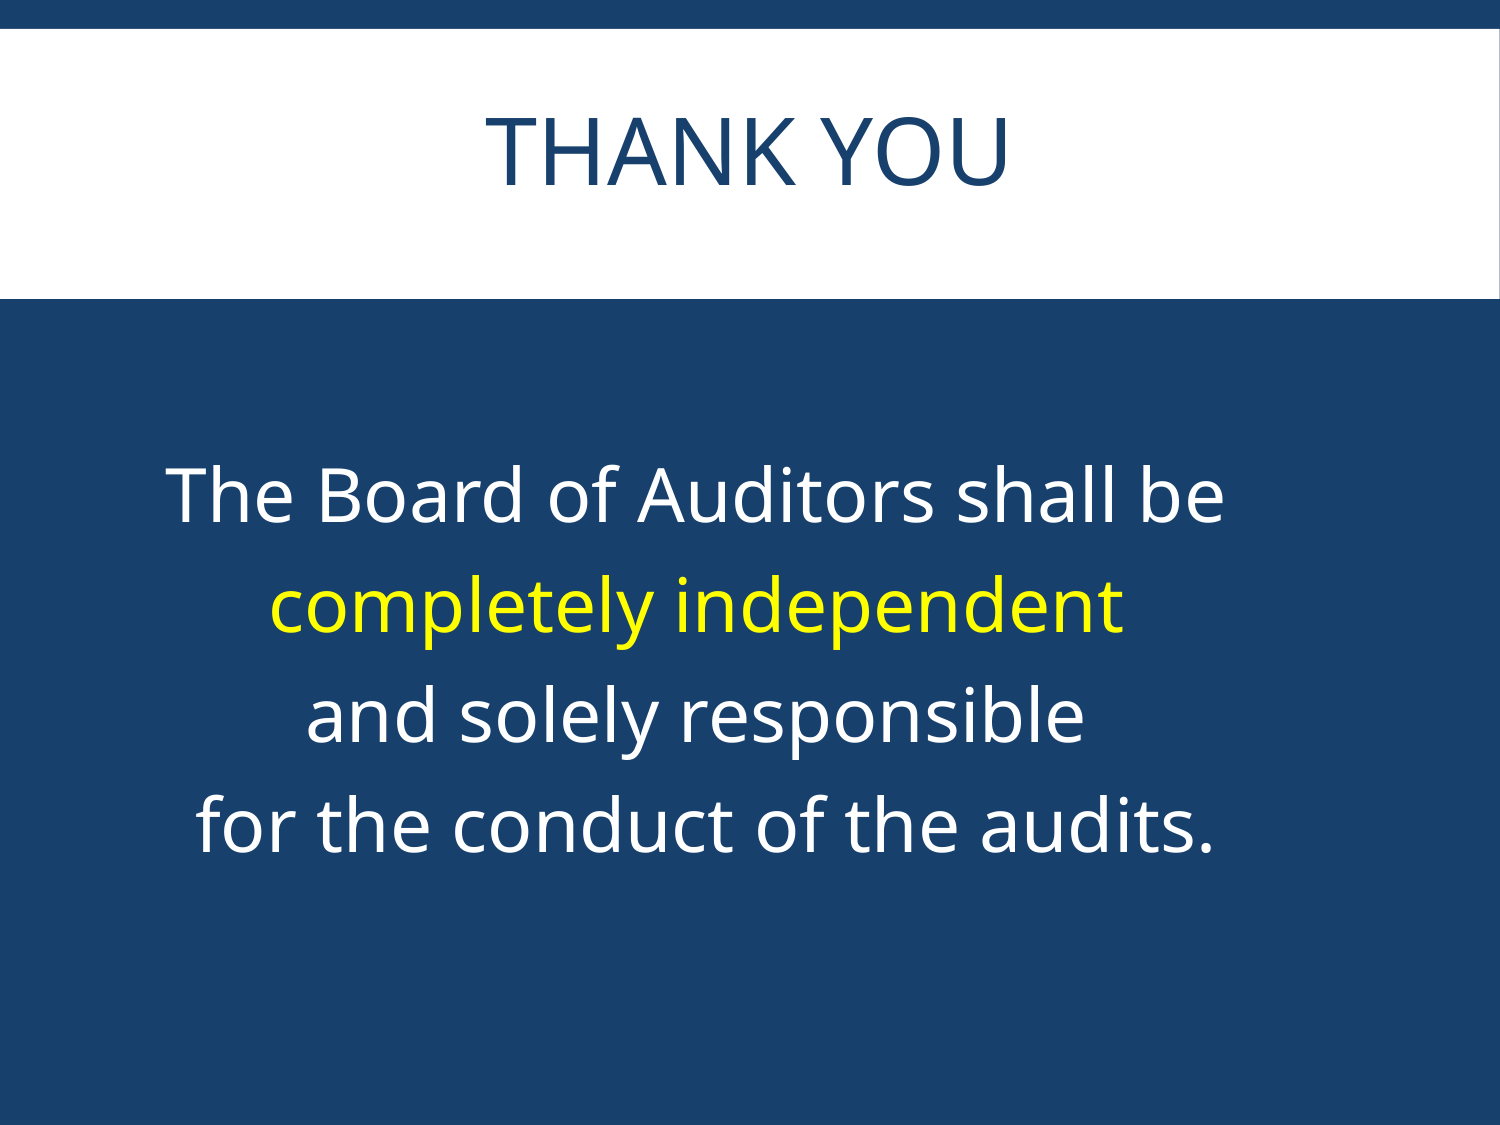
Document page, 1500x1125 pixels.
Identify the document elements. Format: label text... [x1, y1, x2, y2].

list The Board of Auditors shall be completely independent and solely responsible for the conduct of the audits. [112, 450, 1300, 938]
title Thank you [0, 62, 1500, 250]
